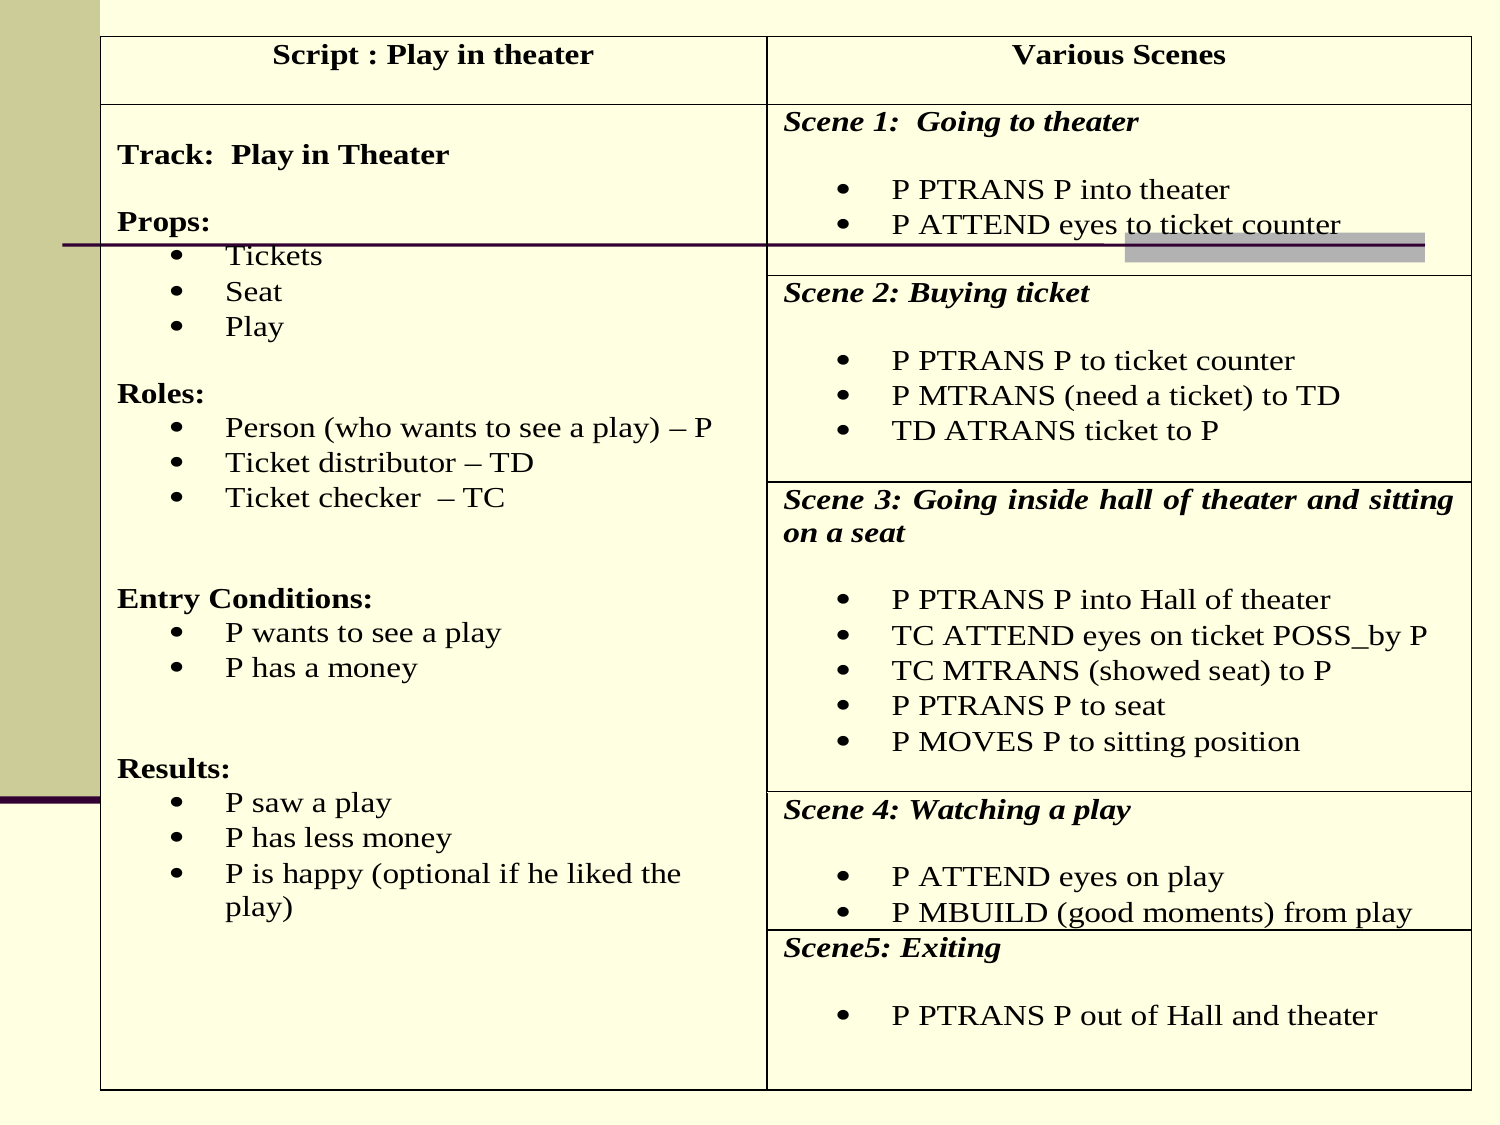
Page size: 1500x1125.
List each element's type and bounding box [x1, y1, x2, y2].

text_box [99, 0, 1475, 1125]
